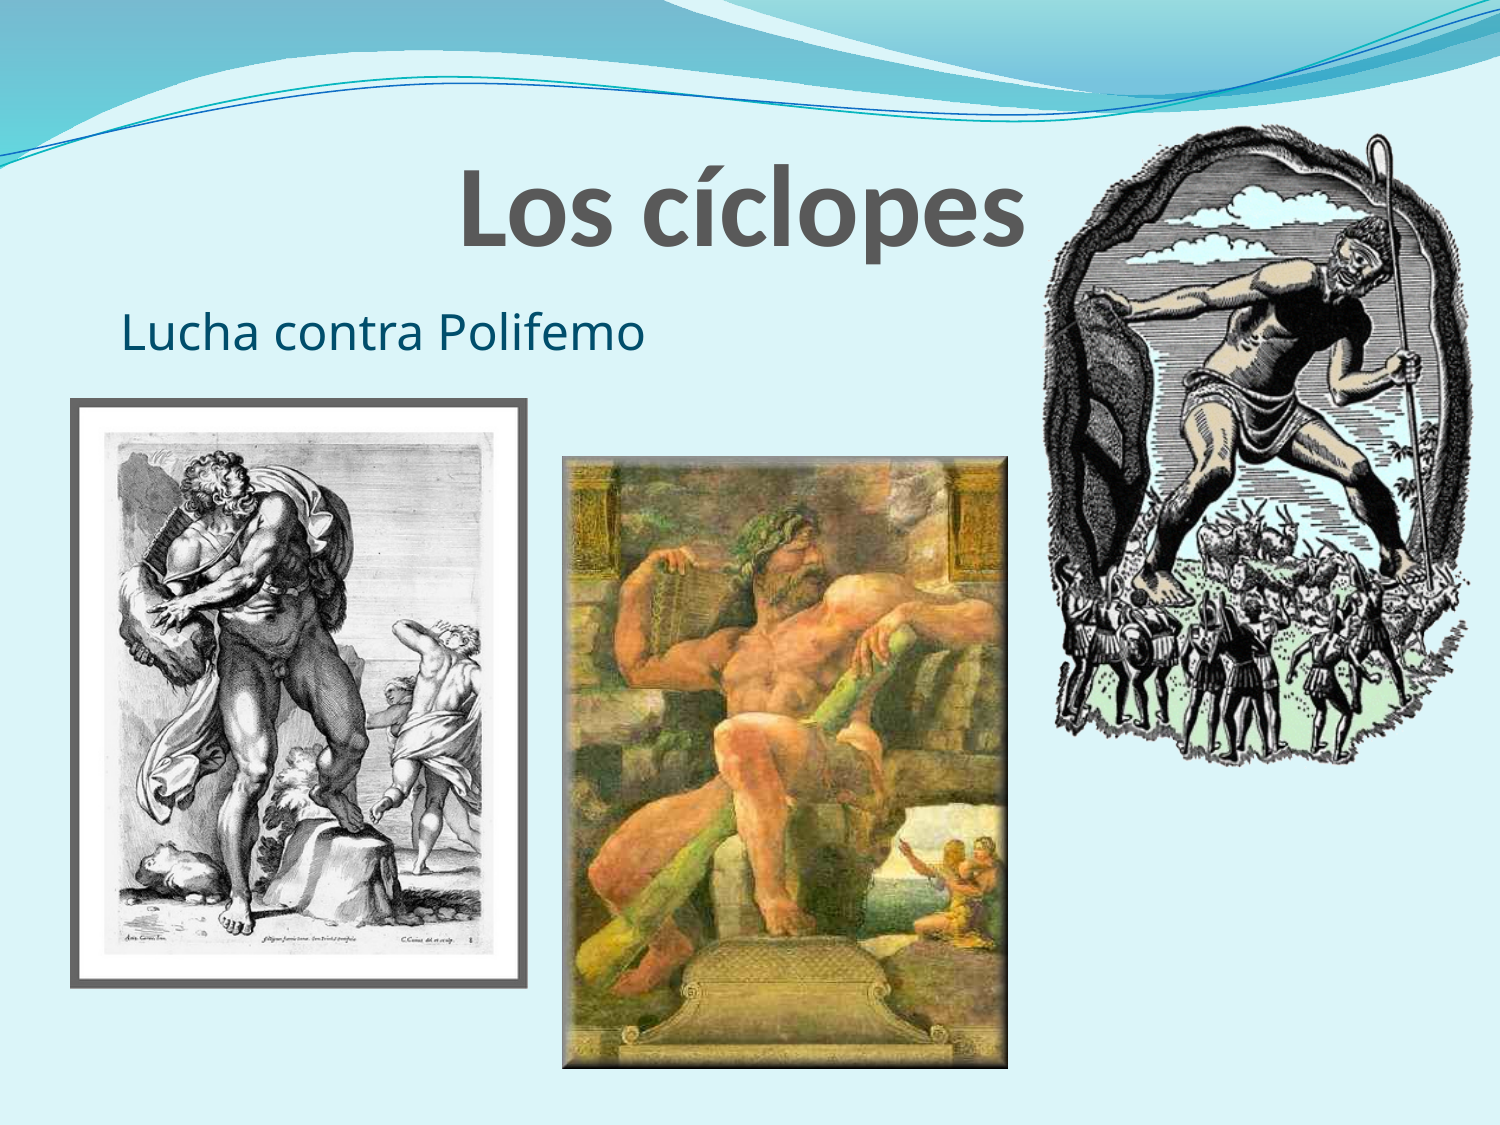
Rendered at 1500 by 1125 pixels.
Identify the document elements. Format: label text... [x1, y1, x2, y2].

picture [1031, 116, 1478, 774]
title Los cíclopes [105, 140, 1024, 271]
text_box Lucha contra Polifemo [105, 292, 903, 368]
picture [70, 398, 528, 990]
picture [562, 456, 1009, 1069]
